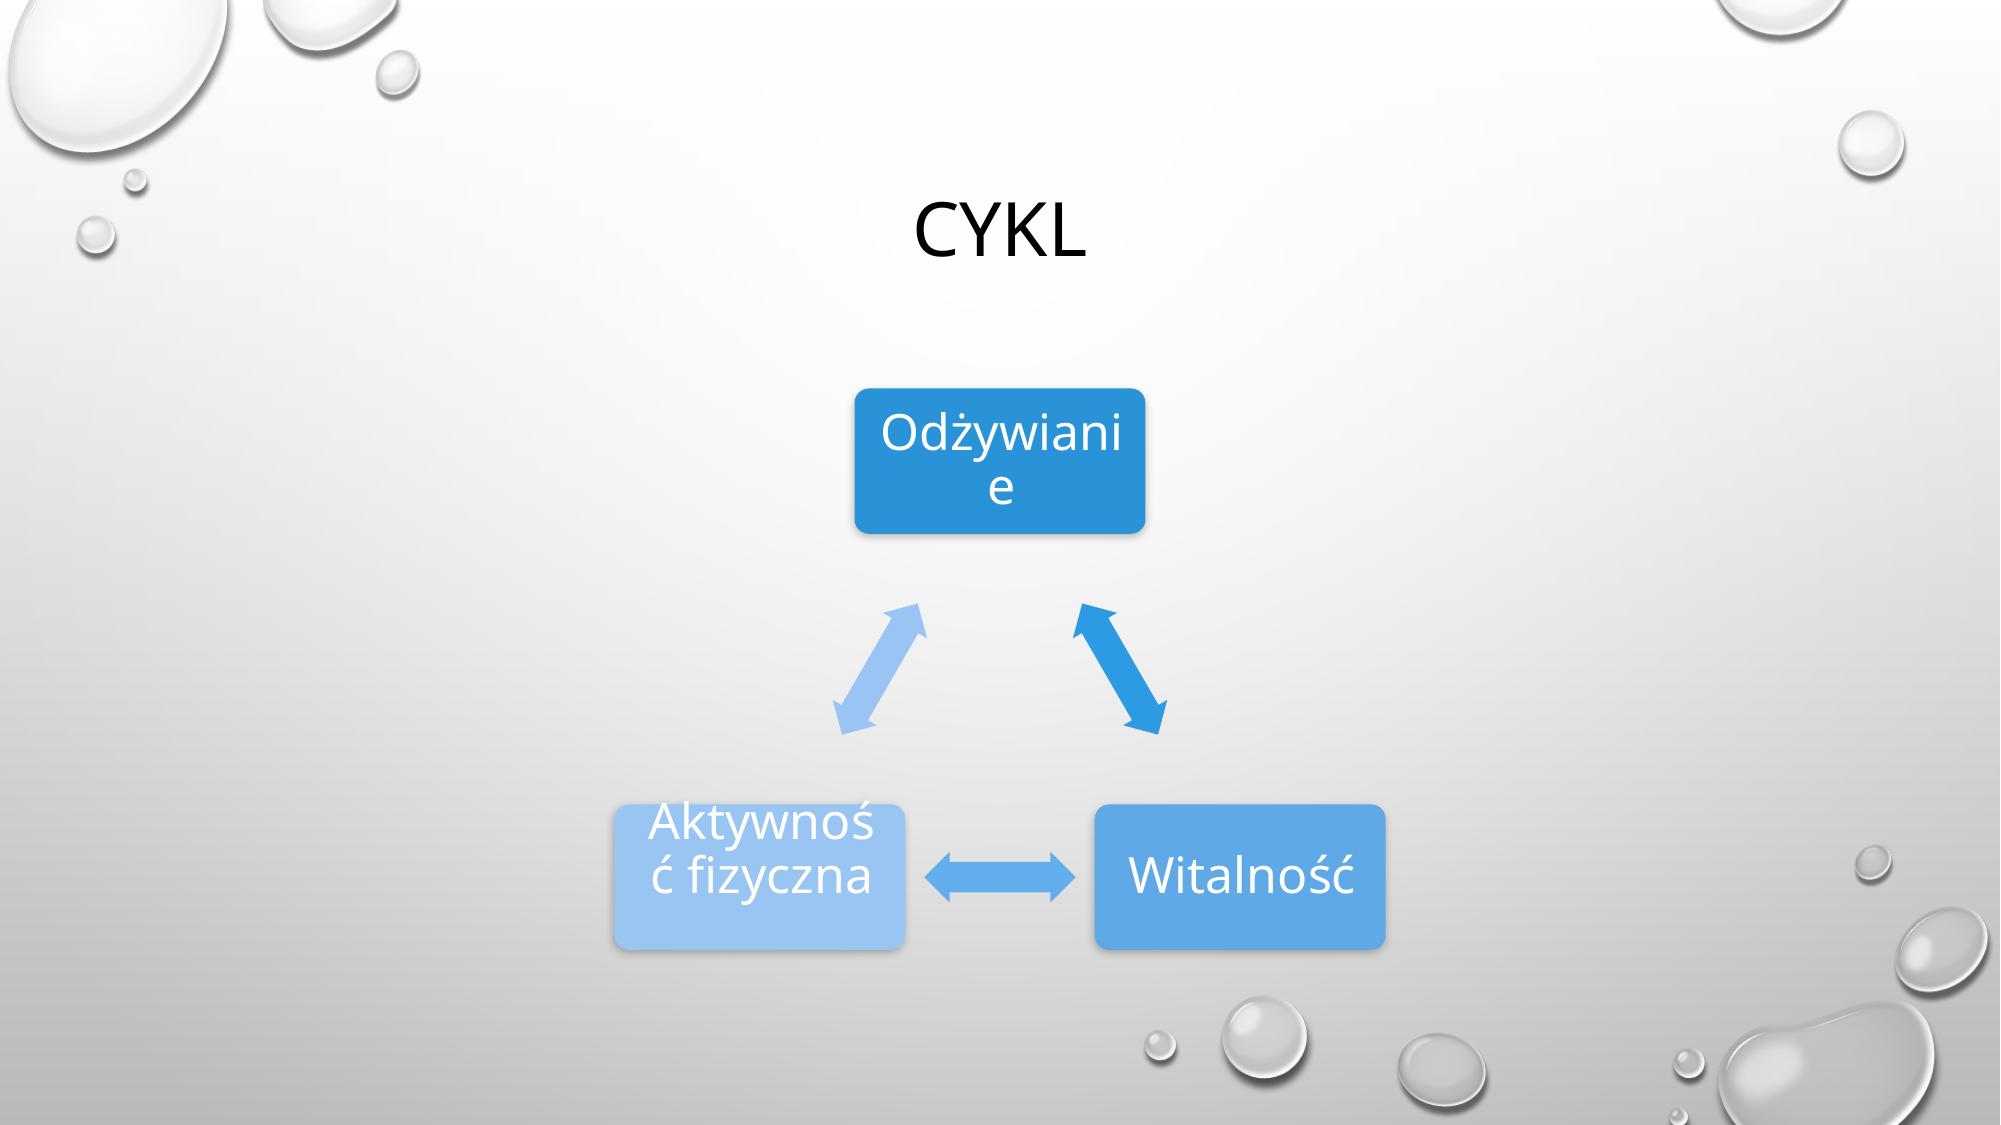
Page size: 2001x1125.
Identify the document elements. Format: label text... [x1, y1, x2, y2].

title cykl [149, 101, 1851, 364]
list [149, 387, 1851, 951]
picture [0, 0, 2000, 1125]
